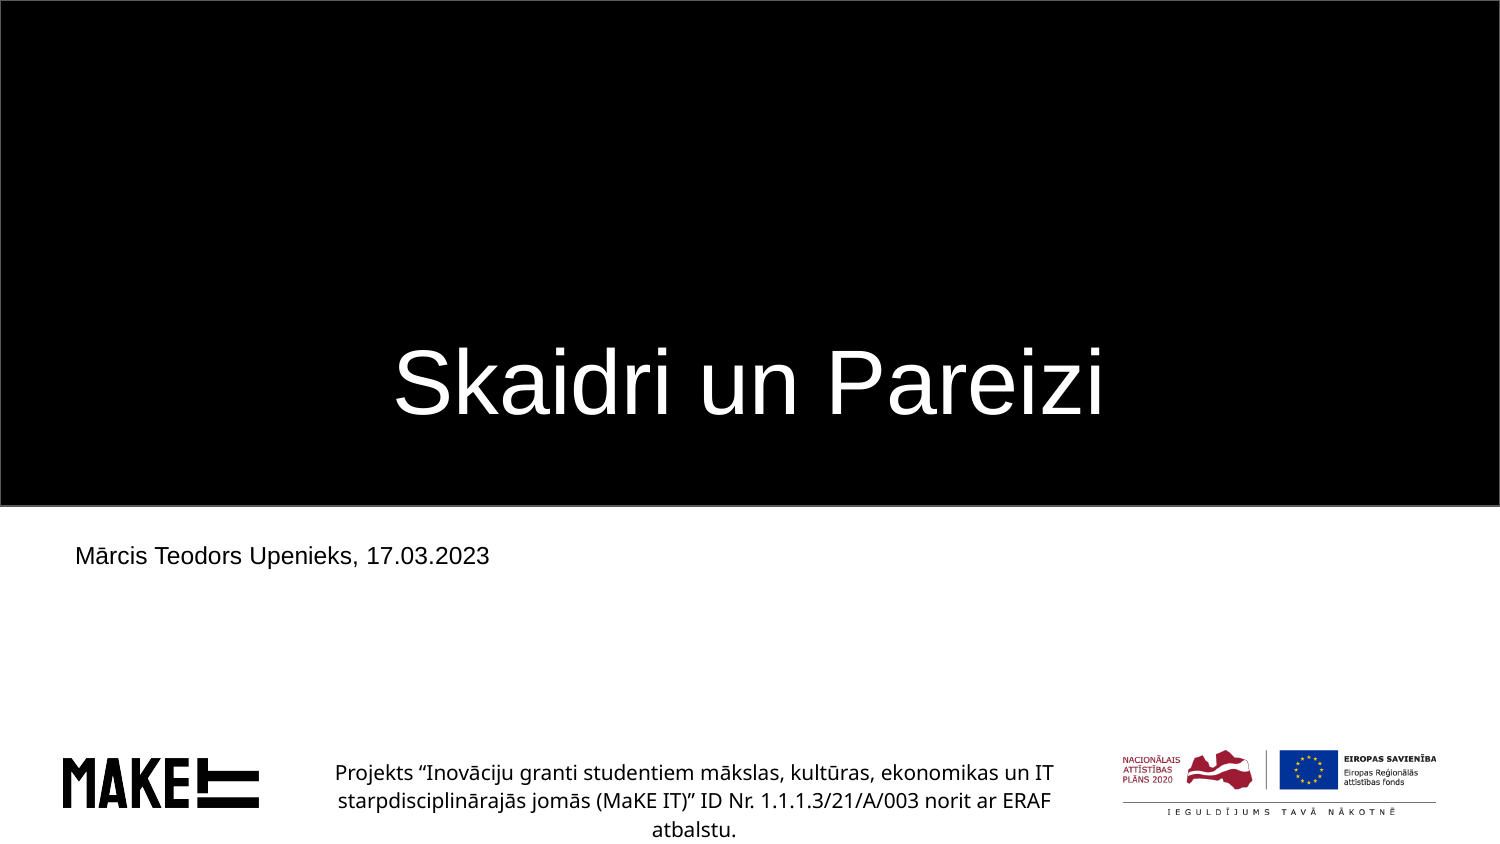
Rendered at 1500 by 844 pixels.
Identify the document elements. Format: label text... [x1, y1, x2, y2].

text_box Mārcis Teodors Upenieks, 17.03.2023 [74, 543, 1473, 571]
text_box Skaidri un Pareizi [51, 252, 1449, 488]
picture [63, 758, 259, 808]
picture [1123, 750, 1436, 815]
